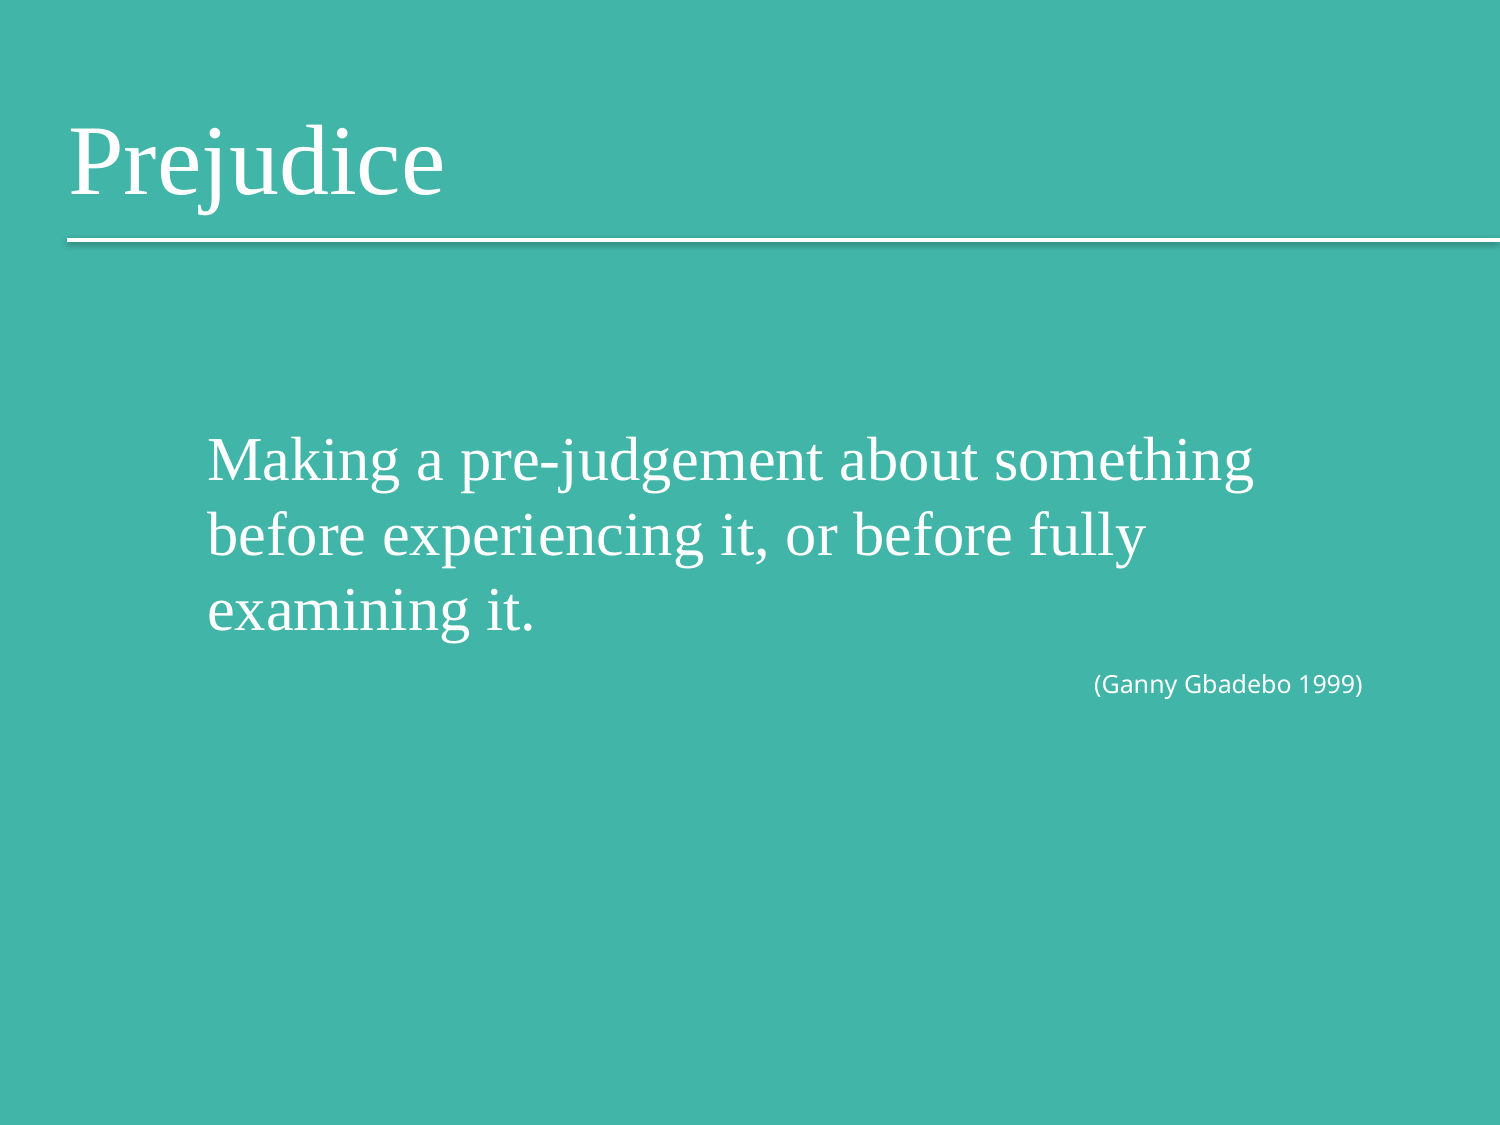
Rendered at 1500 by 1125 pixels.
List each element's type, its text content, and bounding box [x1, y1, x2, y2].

list Making a pre-judgement about something before experiencing it, or before fully examining it. (Ganny Gbadebo 1999) [192, 410, 1389, 926]
text_box Prejudice [53, 21, 912, 310]
